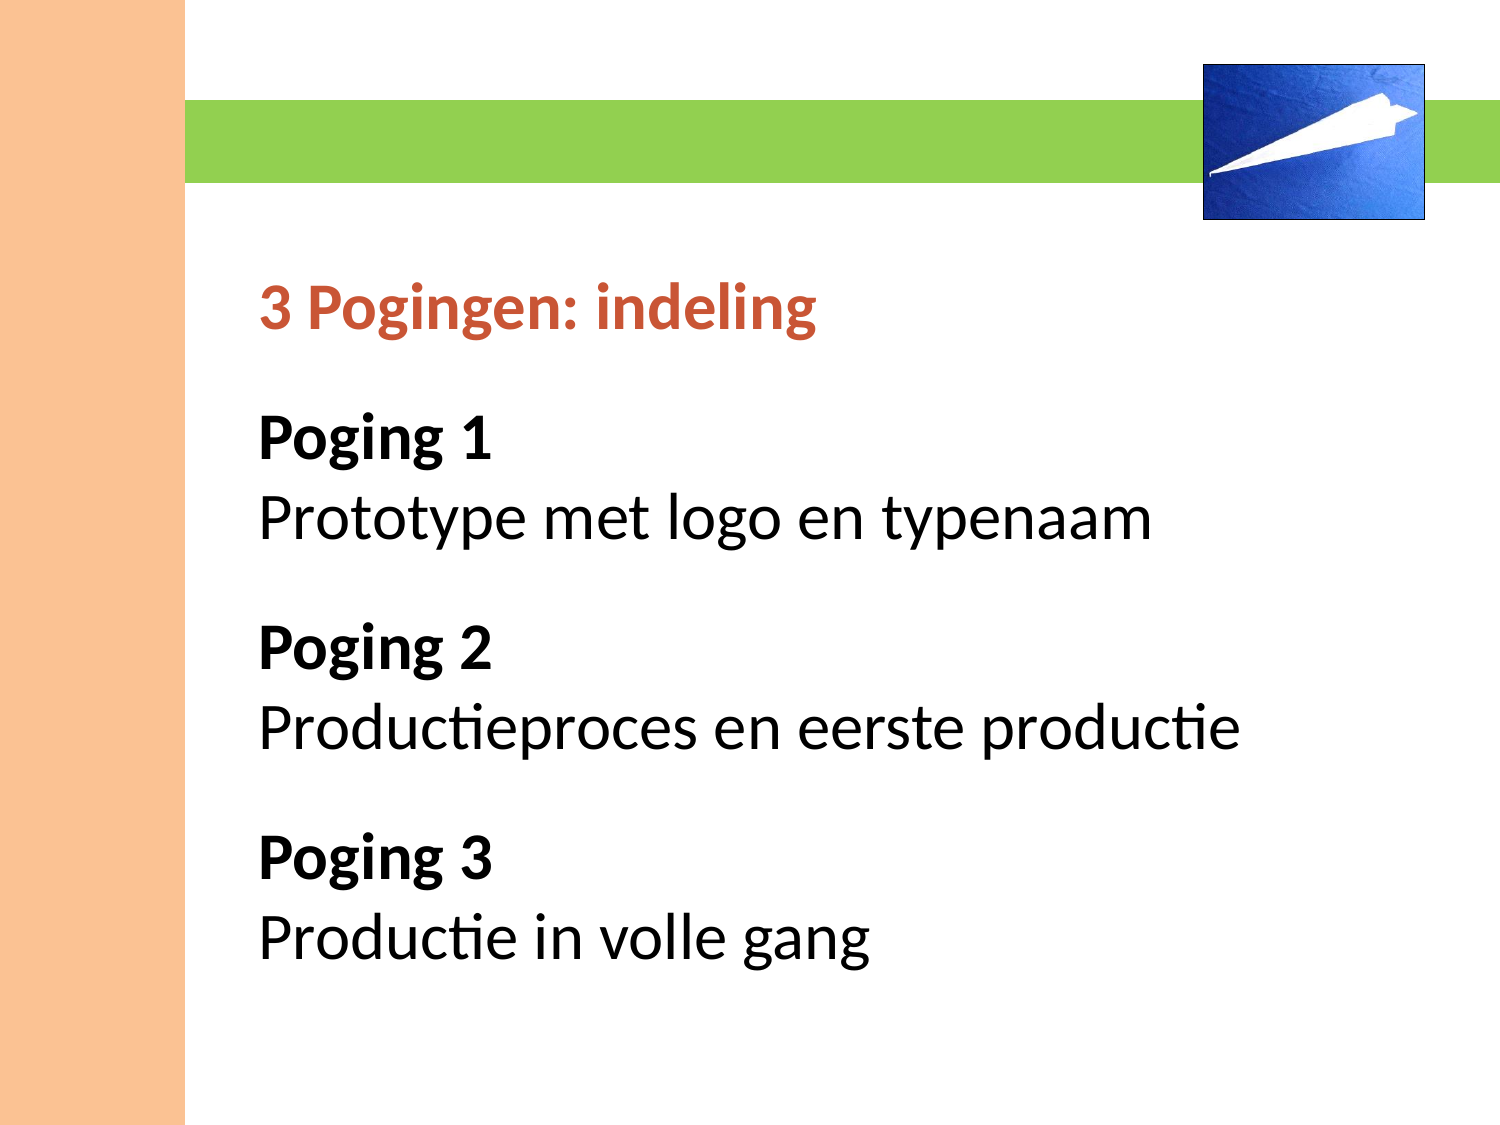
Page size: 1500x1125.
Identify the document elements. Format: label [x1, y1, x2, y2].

text_box [0, 0, 1500, 1125]
picture [1203, 64, 1425, 220]
